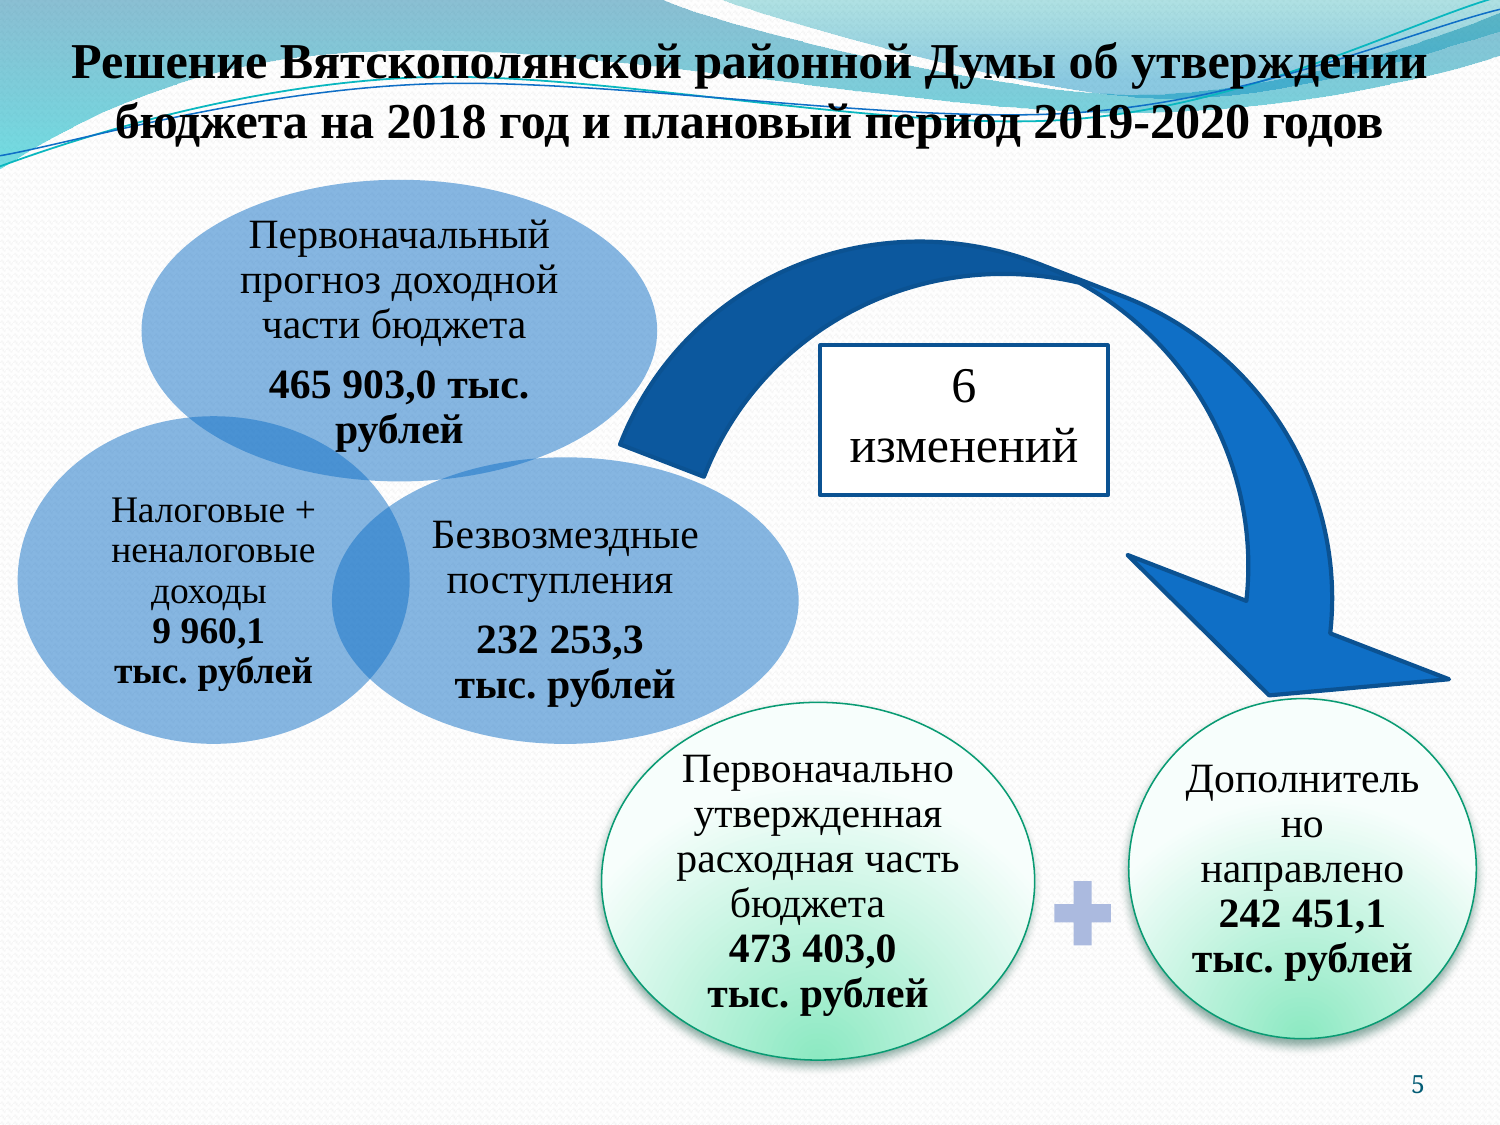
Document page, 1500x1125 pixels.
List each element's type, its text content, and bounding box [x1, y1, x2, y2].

text_box 6 изменений [818, 343, 1110, 497]
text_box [17, 179, 799, 745]
text_box [805, 239, 1335, 632]
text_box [572, 633, 1477, 1125]
table_cell 445,86 [565, 634, 572, 745]
title Решение Вятскополянской районной Думы об утверждении бюджета на 2018 год и плановый период 2019-2020 годов [17, 19, 1482, 149]
